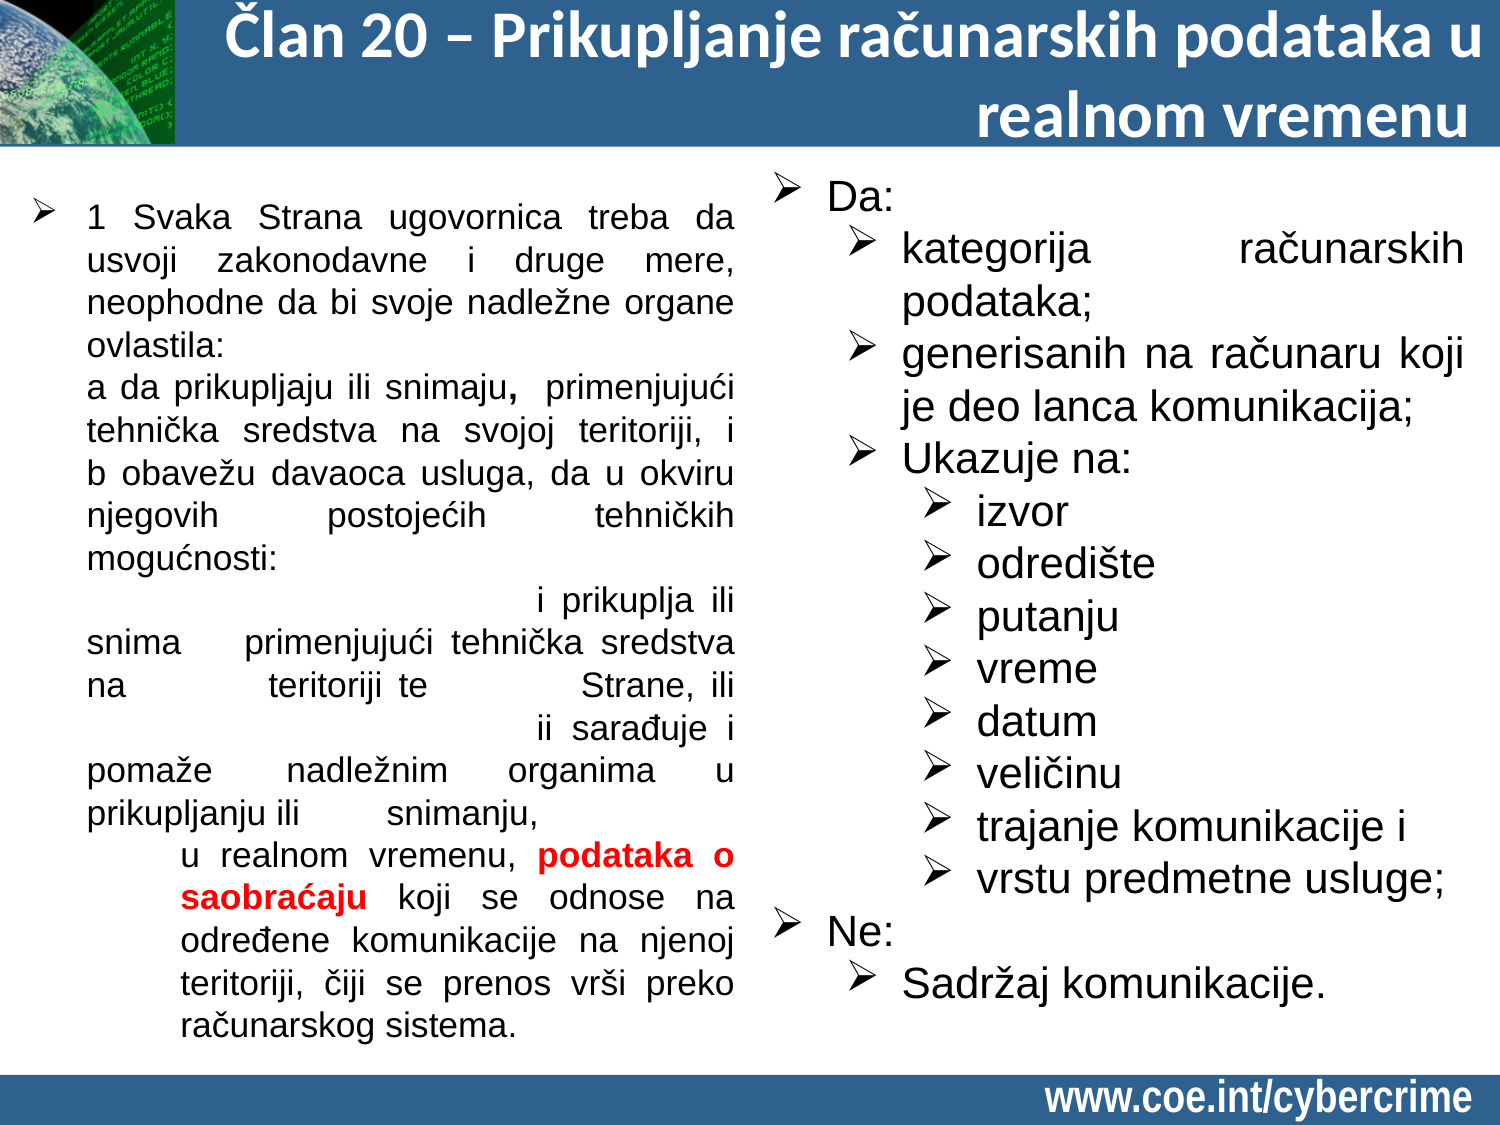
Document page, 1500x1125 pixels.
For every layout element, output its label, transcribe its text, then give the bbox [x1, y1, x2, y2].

text_box Da: kategorija računarskih podataka; generisanih na računaru koji je deo lanca komunikacija; Ukazuje na: izvor odredište putanju vreme datum veličinu trajanje komunikacije i vrstu predmetne usluge; Ne: Sadržaj komunikacije. [755, 159, 1480, 1015]
picture [0, 0, 175, 144]
text_box Član 20 – Prikupljanje računarskih podataka u realnom vremenu [177, 0, 1500, 149]
text_box 1 Svaka Strana ugovornica treba da usvoji zakonodavne i druge mere, neophodne da bi svoje nadležne organe ovlastila: a da prikupljaju ili snimaju, primenjujući tehnička sredstva na svojoj teritoriji, i b obavežu davaoca usluga, da u okviru njegovih postojećih tehničkih mogućnosti: i prikuplja ili snima primenjujući tehnička sredstva na teritoriji te Strane, ili ii sarađuje i pomaže nadležnim organima u prikupljanju ili snimanju, u realnom vremenu, podataka o saobraćaju koji se odnose na određene komunikacije na njenoj teritoriji, čiji se prenos vrši preko računarskog sistema. [15, 186, 750, 1053]
text_box [0, 1073, 1030, 1125]
text_box www.coe.int/cybercrime [1030, 1059, 1500, 1125]
